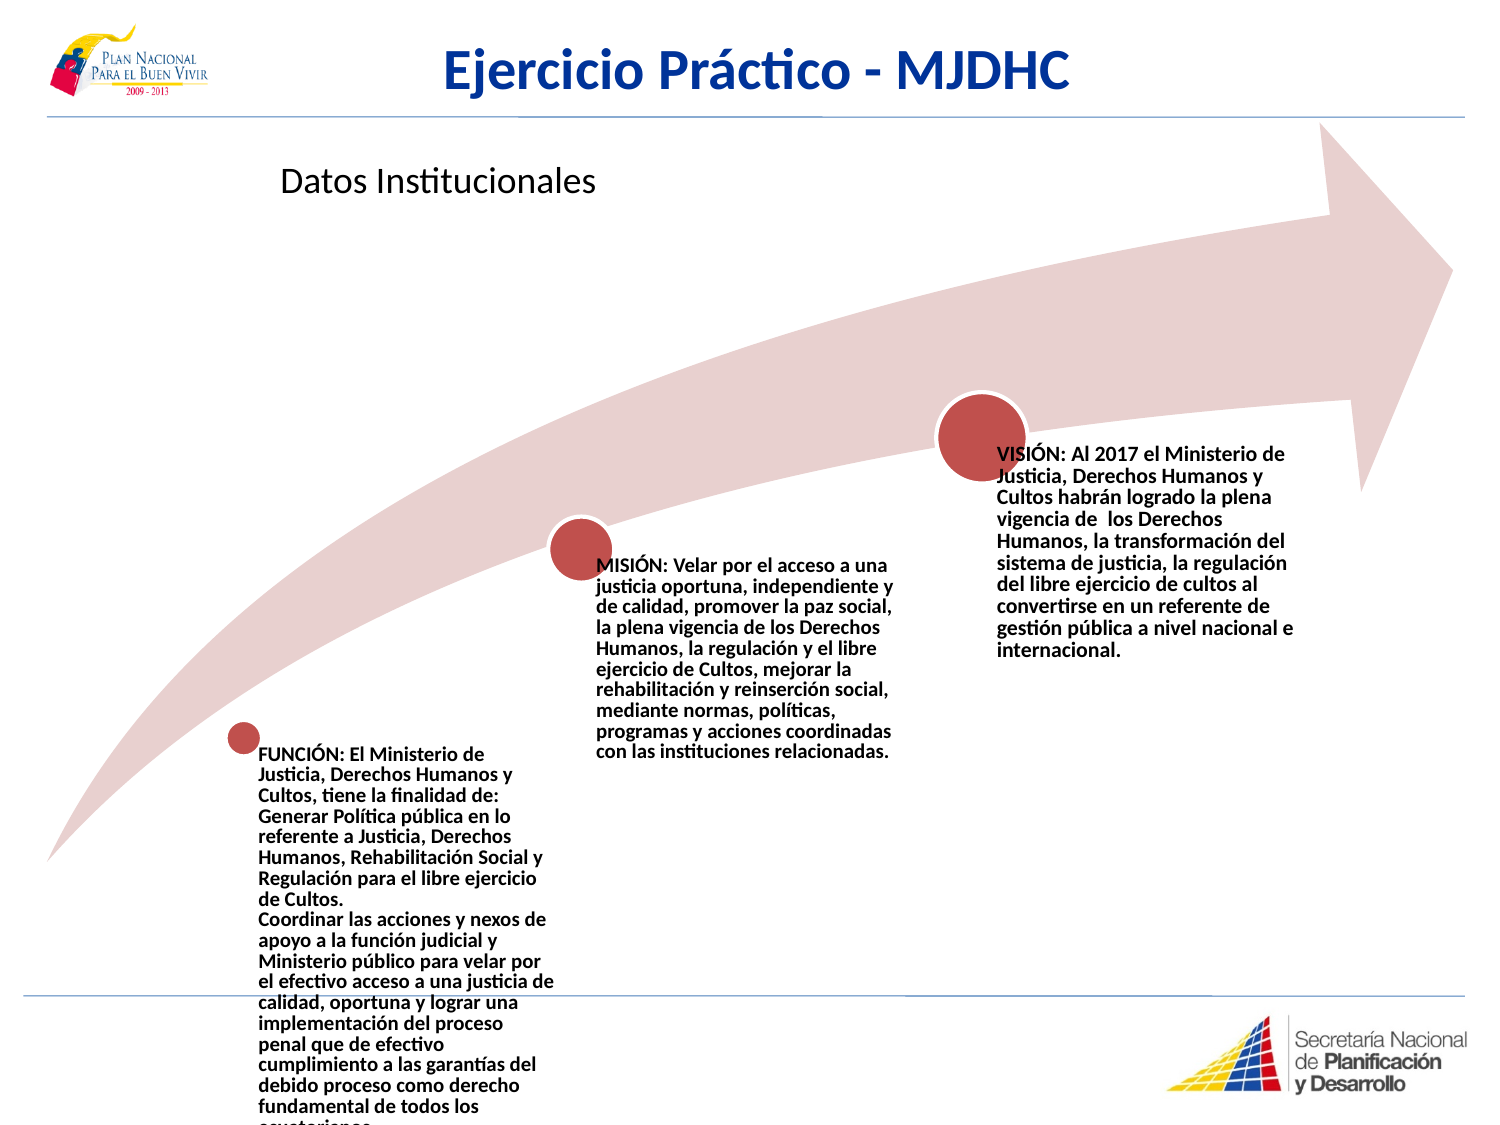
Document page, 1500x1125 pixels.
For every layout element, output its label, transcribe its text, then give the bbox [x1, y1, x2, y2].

text_box Ejercicio Práctico - MJDHC [81, 0, 1432, 98]
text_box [46, 122, 1454, 863]
picture [46, 17, 211, 106]
picture [1160, 1007, 1473, 1100]
